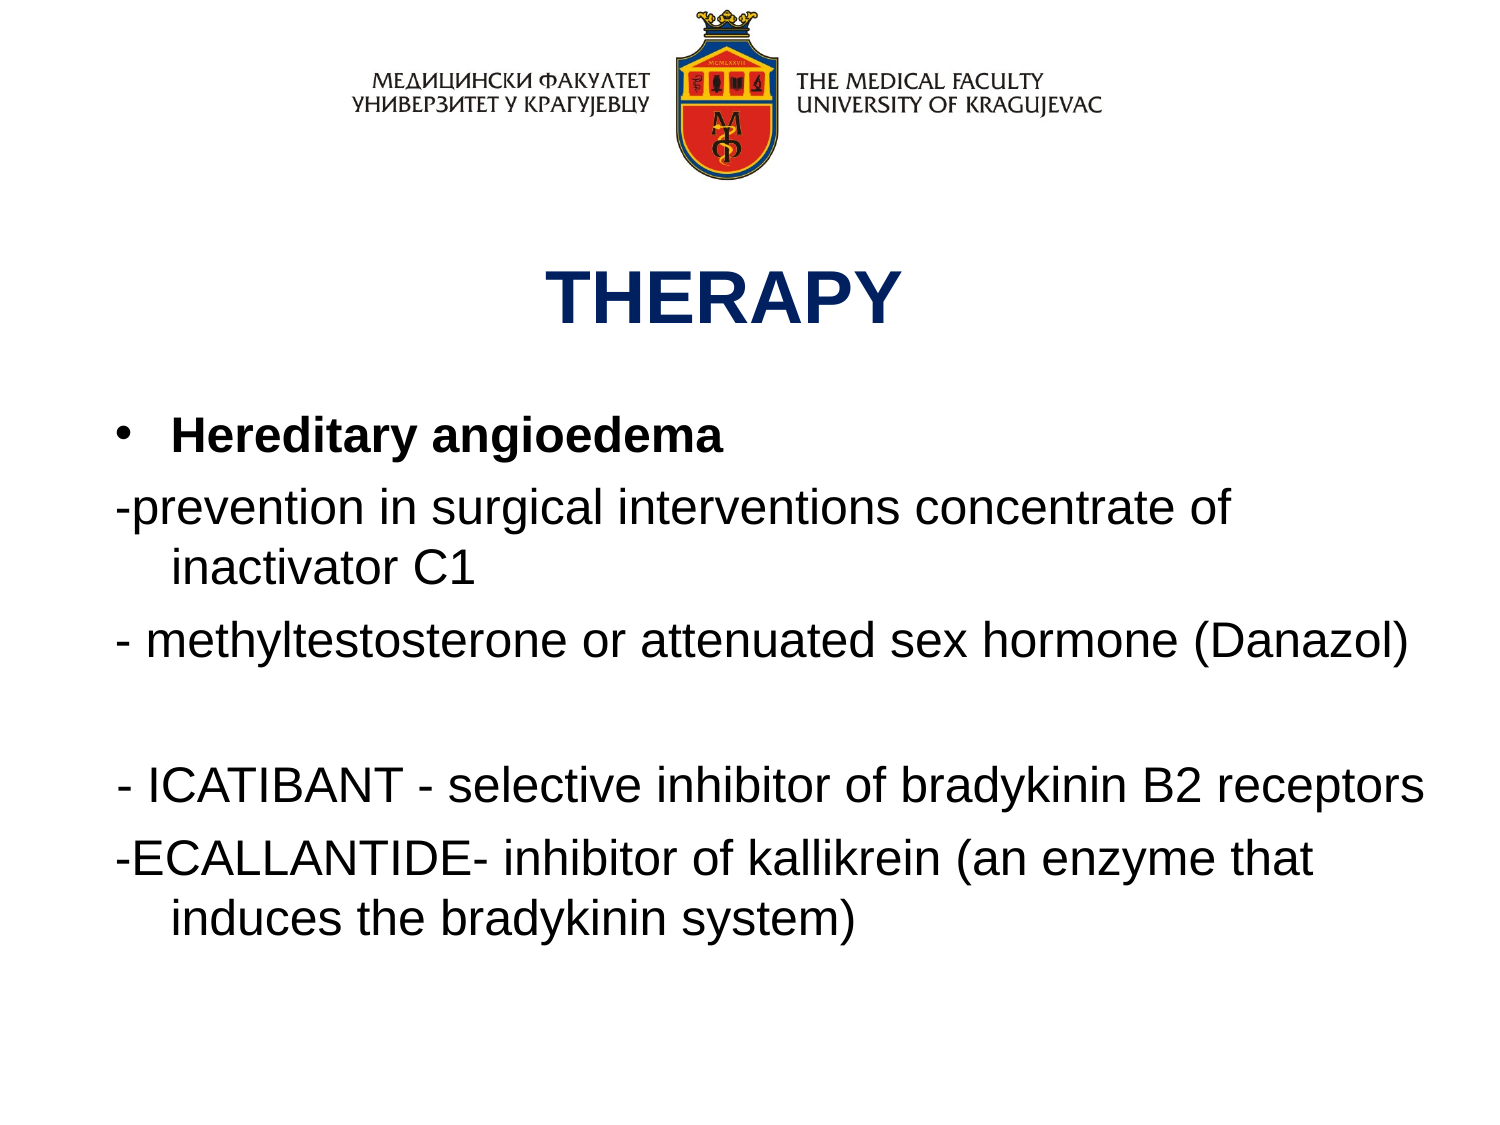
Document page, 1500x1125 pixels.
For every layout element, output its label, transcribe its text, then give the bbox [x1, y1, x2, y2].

text_box THERAPY [49, 224, 1400, 363]
text_box Hereditary angioedema -prevention in surgical interventions concentrate of inactivator C1 - methyltestosterone or attenuated sex hormone (Danazol) - ICATIBANT - selective inhibitor of bradykinin B2 receptors -ECALLANTIDE- inhibitor of kallikrein (an enzyme that induces the bradykinin system) [99, 337, 1450, 1100]
picture [328, 0, 1125, 191]
